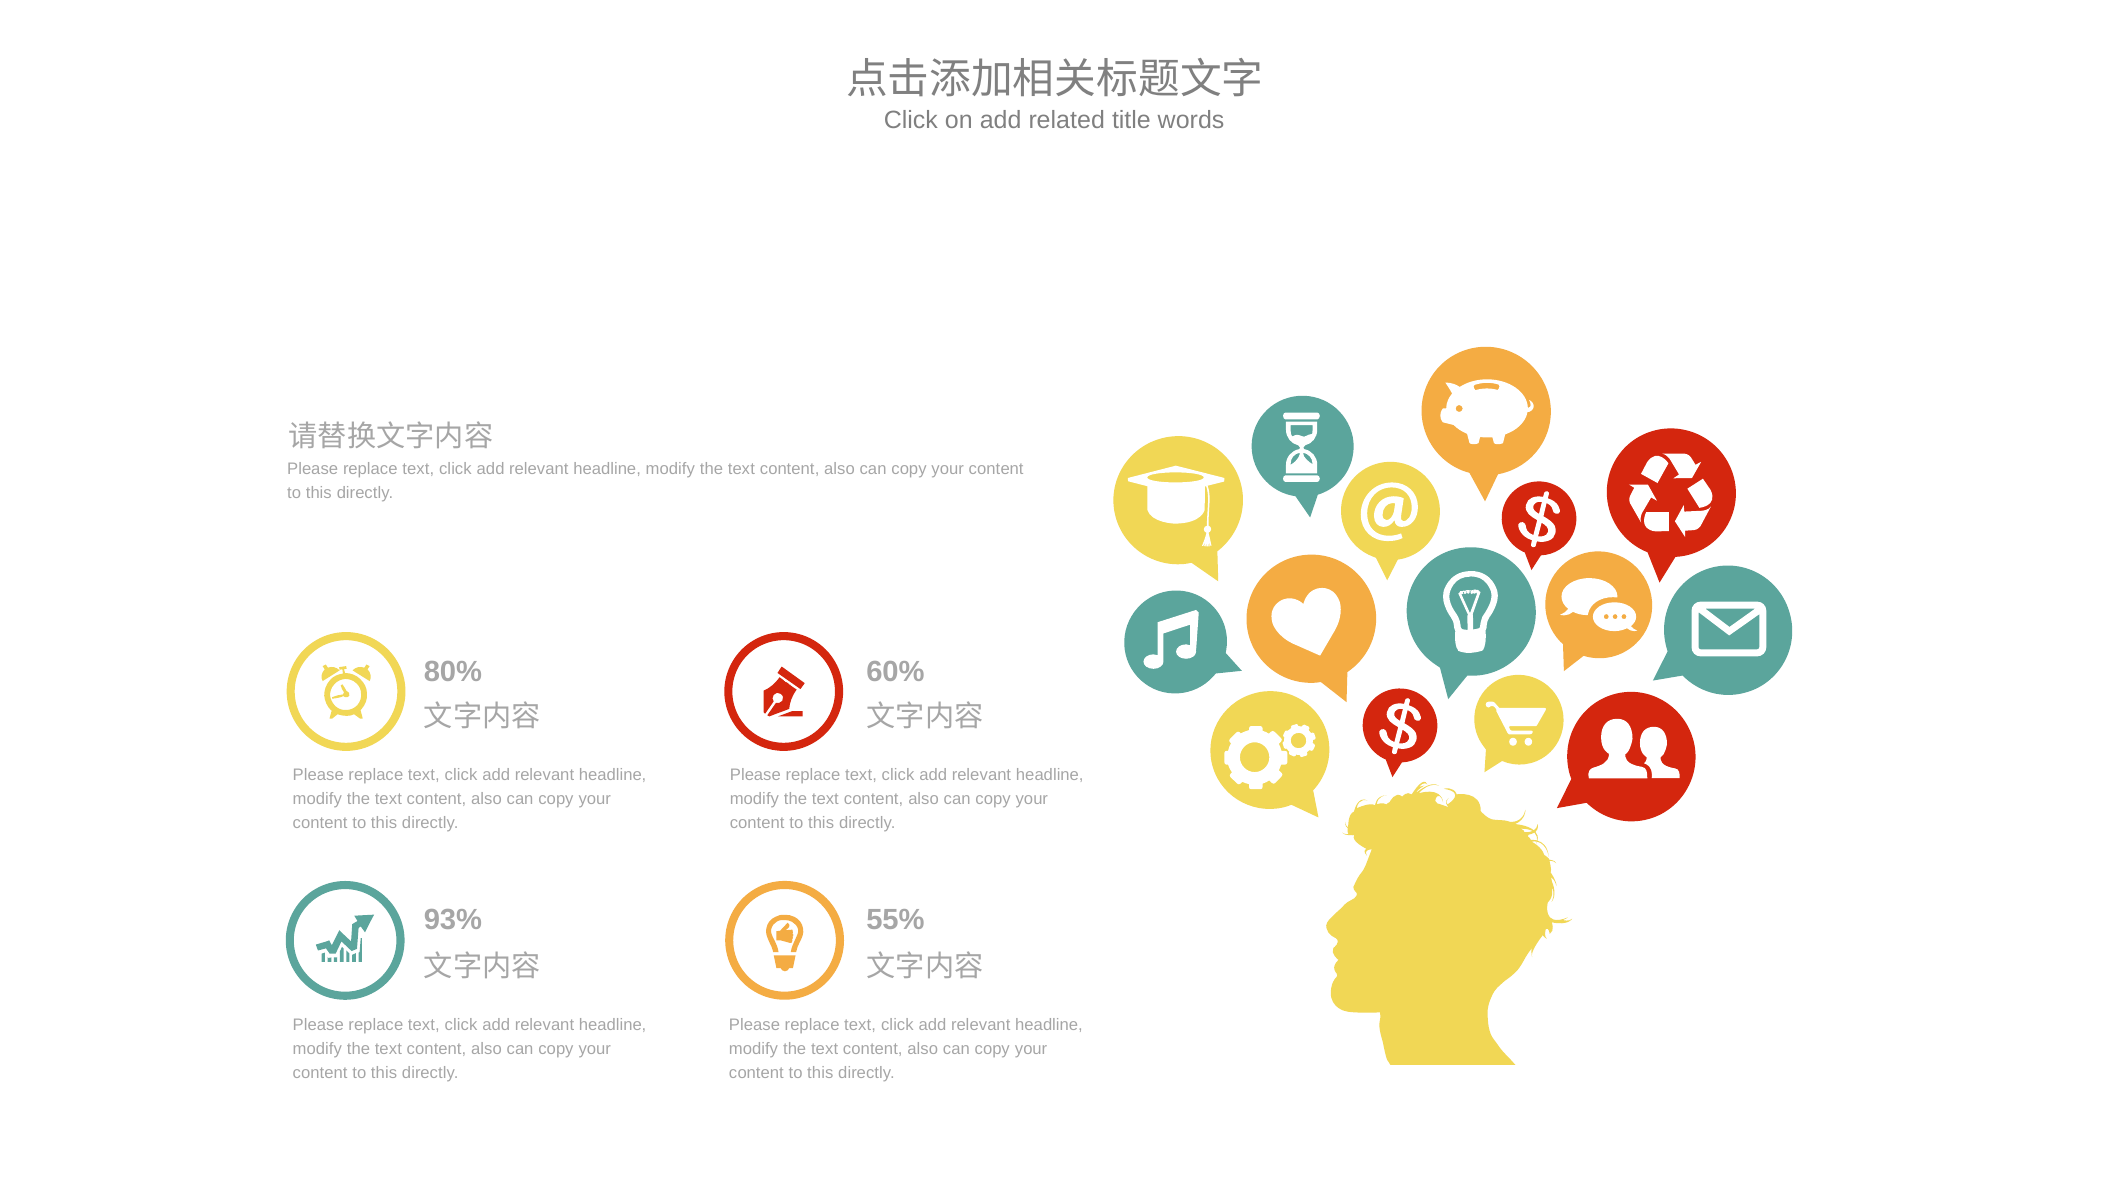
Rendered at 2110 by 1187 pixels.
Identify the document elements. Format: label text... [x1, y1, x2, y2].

text_box Please replace text, click add relevant headline, modify the text content, also can copy your content to this directly. [714, 1002, 1108, 1090]
text_box Click on add related title words [864, 95, 1246, 158]
text_box 55% [851, 886, 940, 943]
text_box [285, 631, 407, 752]
text_box 60% [851, 638, 940, 696]
text_box [352, 664, 371, 682]
text_box [773, 955, 796, 972]
text_box Please replace text, click add relevant headline, modify the text content, also can copy your content to this directly. [278, 752, 672, 840]
text_box 文字内容 [851, 682, 999, 740]
text_box Please replace text, click add relevant headline, modify the text content, also can copy your content to this directly. [278, 1002, 672, 1090]
text_box Please replace text, click add relevant headline, modify the text content, also can copy your content to this directly. [715, 752, 1108, 840]
text_box [321, 664, 367, 719]
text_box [1108, 338, 1800, 1065]
text_box [346, 950, 350, 962]
text_box [766, 914, 804, 953]
text_box [723, 631, 845, 752]
text_box [724, 879, 846, 1001]
text_box [339, 946, 344, 962]
text_box 文字内容 [409, 682, 556, 740]
text_box [763, 666, 805, 717]
text_box Please replace text, click add relevant headline, modify the text content, also can copy your content to this directly. [272, 446, 1051, 509]
text_box [284, 879, 406, 1001]
text_box 80% [408, 638, 498, 696]
text_box [358, 938, 362, 962]
text_box 文字内容 [409, 932, 556, 990]
text_box [321, 952, 325, 962]
text_box [315, 914, 375, 954]
text_box 点击添加相关标题文字 [803, 44, 1307, 107]
text_box 请替换文字内容 [274, 402, 509, 446]
text_box 93% [408, 886, 498, 943]
text_box 文字内容 [851, 932, 999, 990]
